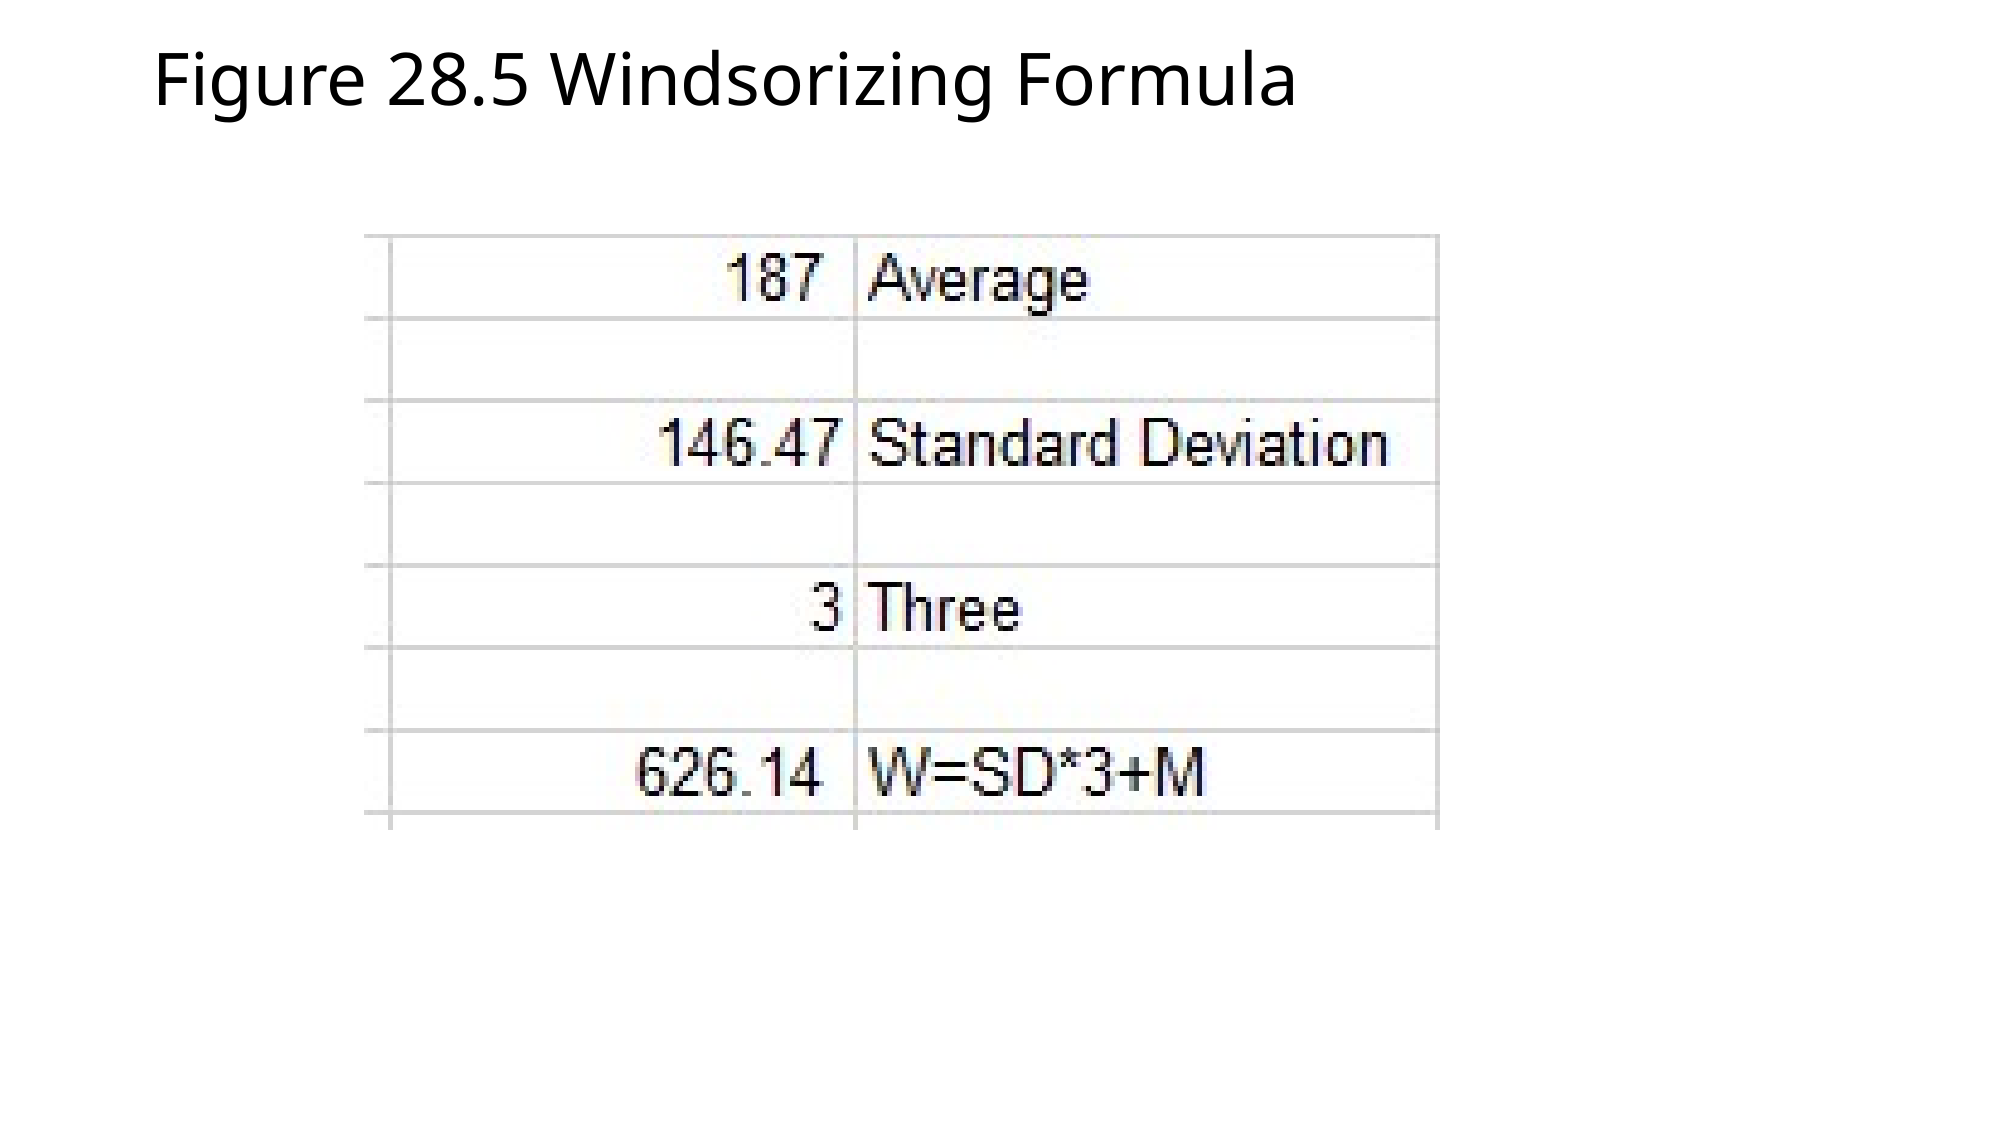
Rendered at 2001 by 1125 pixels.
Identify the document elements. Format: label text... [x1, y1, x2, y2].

title Figure 28.5 Windsorizing Formula [137, 35, 1863, 130]
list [364, 234, 1440, 830]
